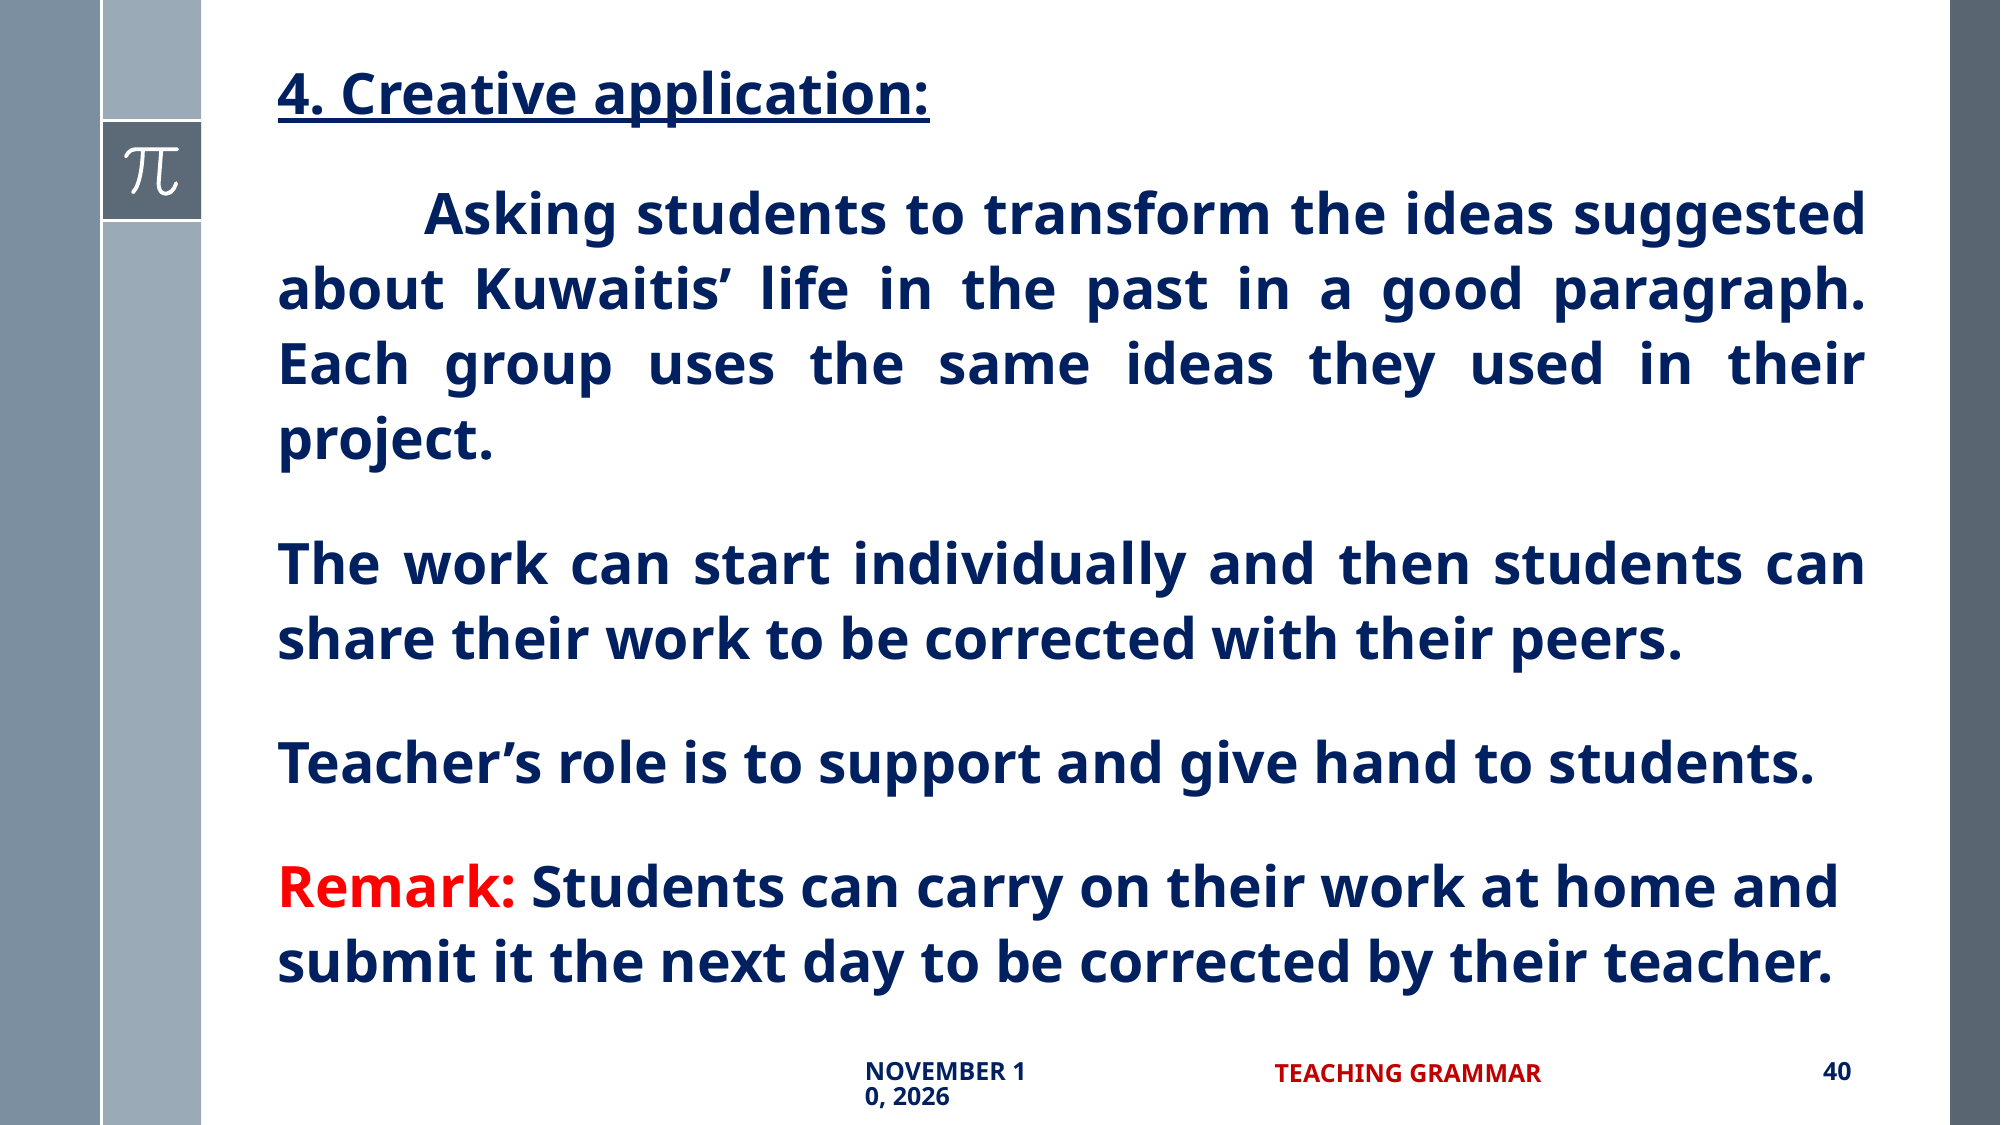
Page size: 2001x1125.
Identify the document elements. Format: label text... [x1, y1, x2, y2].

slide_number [849, 1042, 1050, 1103]
footer Teaching Grammar [1082, 1042, 1735, 1103]
slide_number 40 [1766, 1042, 1867, 1103]
list 4. Creative application: Asking students to transform the ideas suggested about Kuwaitis’ life in the past in a good paragraph. Each group uses the same ideas they used in their project. The work can start individually and then students can share their work to be corrected with their peers. Teacher’s role is to support and give hand to students. Remark: Students can carry on their work at home and submit it the next day to be corrected by their teacher. [262, 42, 1883, 1063]
